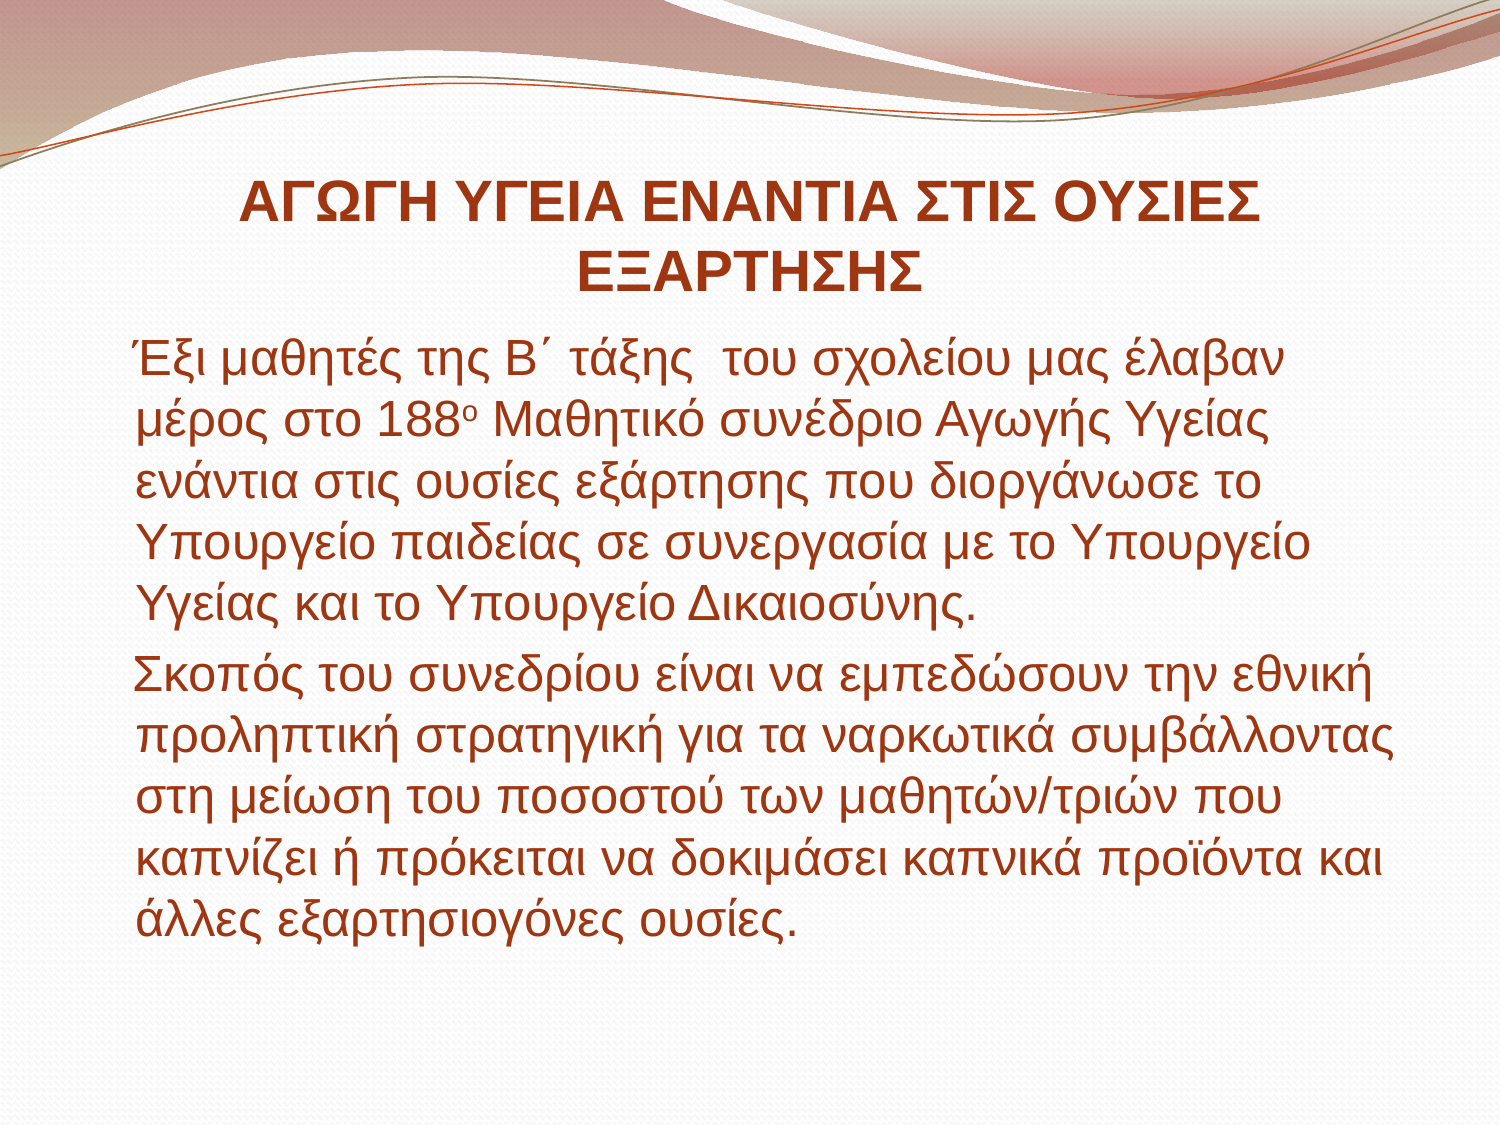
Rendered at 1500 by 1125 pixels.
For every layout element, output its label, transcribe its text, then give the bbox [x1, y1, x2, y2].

title ΑΓΩΓΗ ΥΓΕΙΑ ΕΝΑΝΤΙΑ ΣΤΙΣ ΟΥΣΙΕΣ ΕΞΑΡΤΗΣΗΣ [75, 115, 1425, 303]
list Έξι μαθητές της Β΄ τάξης του σχολείου μας έλαβαν μέρος στο 188ο Μαθητικό συνέδριο Αγωγής Υγείας ενάντια στις ουσίες εξάρτησης που διοργάνωσε το Υπουργείο παιδείας σε συνεργασία με το Υπουργείο Υγείας και το Υπουργείο Δικαιοσύνης. Σκοπός του συνεδρίου είναι να εμπεδώσουν την εθνική προληπτική στρατηγική για τα ναρκωτικά συμβάλλοντας στη μείωση του ποσοστού των μαθητών/τριών που καπνίζει ή πρόκειται να δοκιμάσει καπνικά προϊόντα και άλλες εξαρτησιογόνες ουσίες. [75, 317, 1425, 1038]
